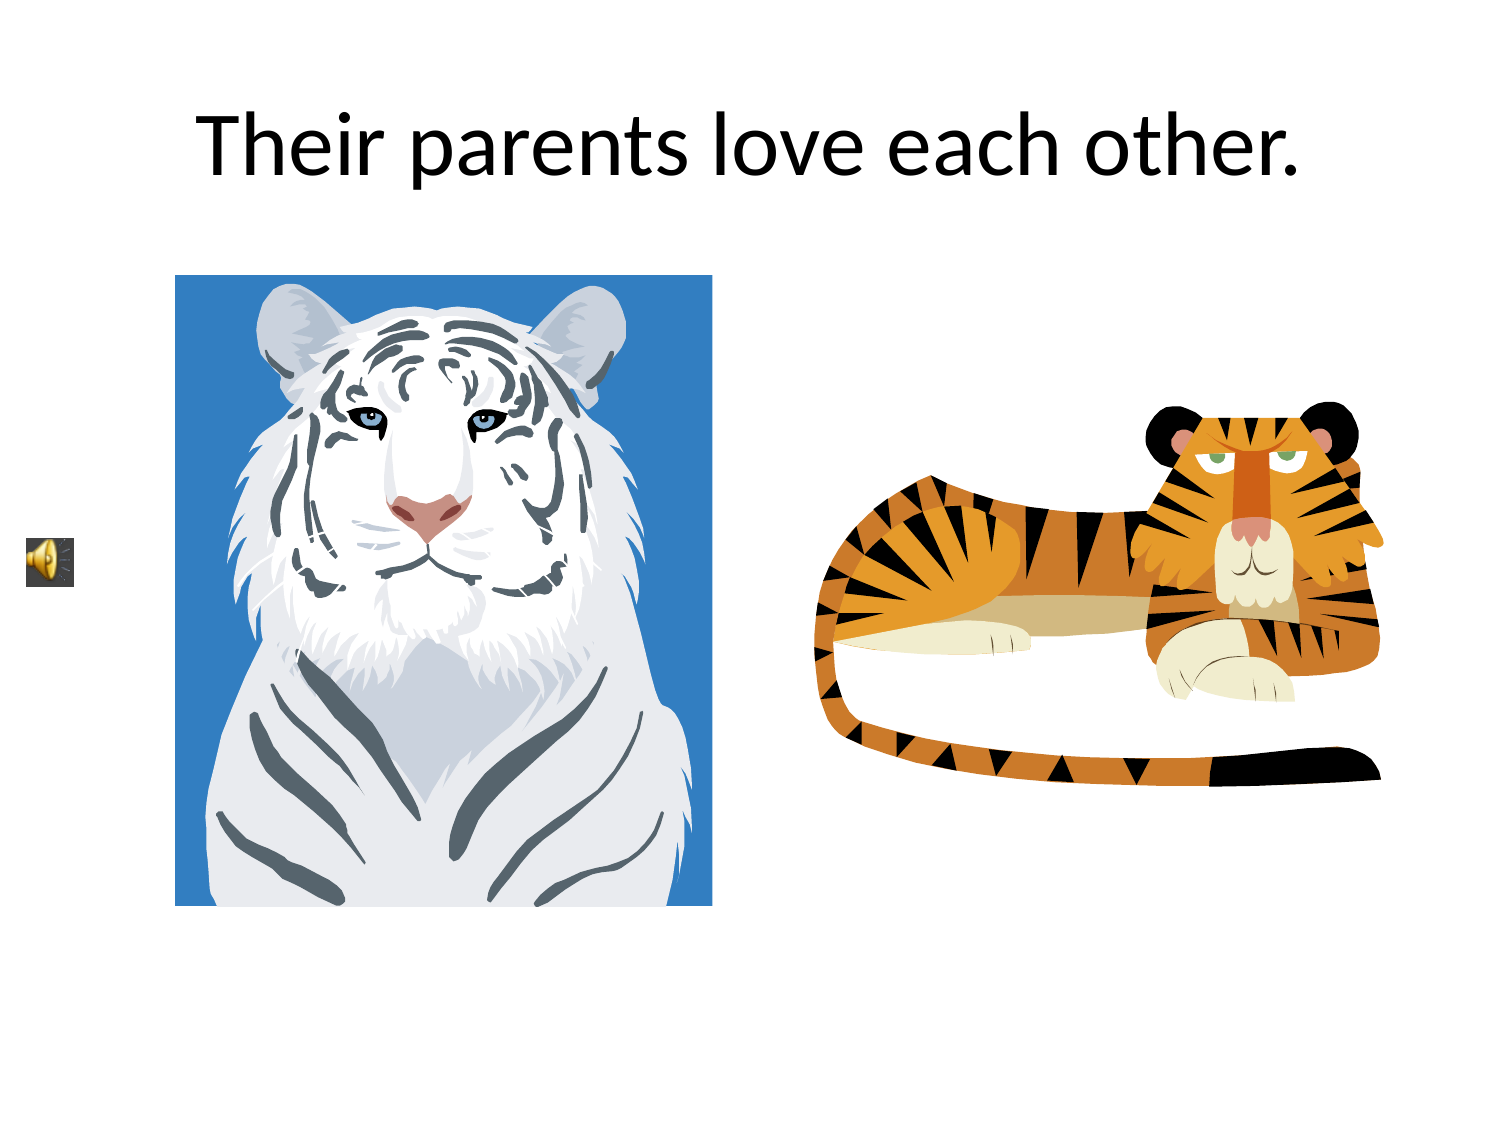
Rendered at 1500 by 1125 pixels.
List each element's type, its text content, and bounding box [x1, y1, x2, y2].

picture [174, 274, 713, 907]
title Their parents love each other. [75, 45, 1425, 233]
picture [812, 399, 1386, 789]
picture [24, 537, 76, 588]
